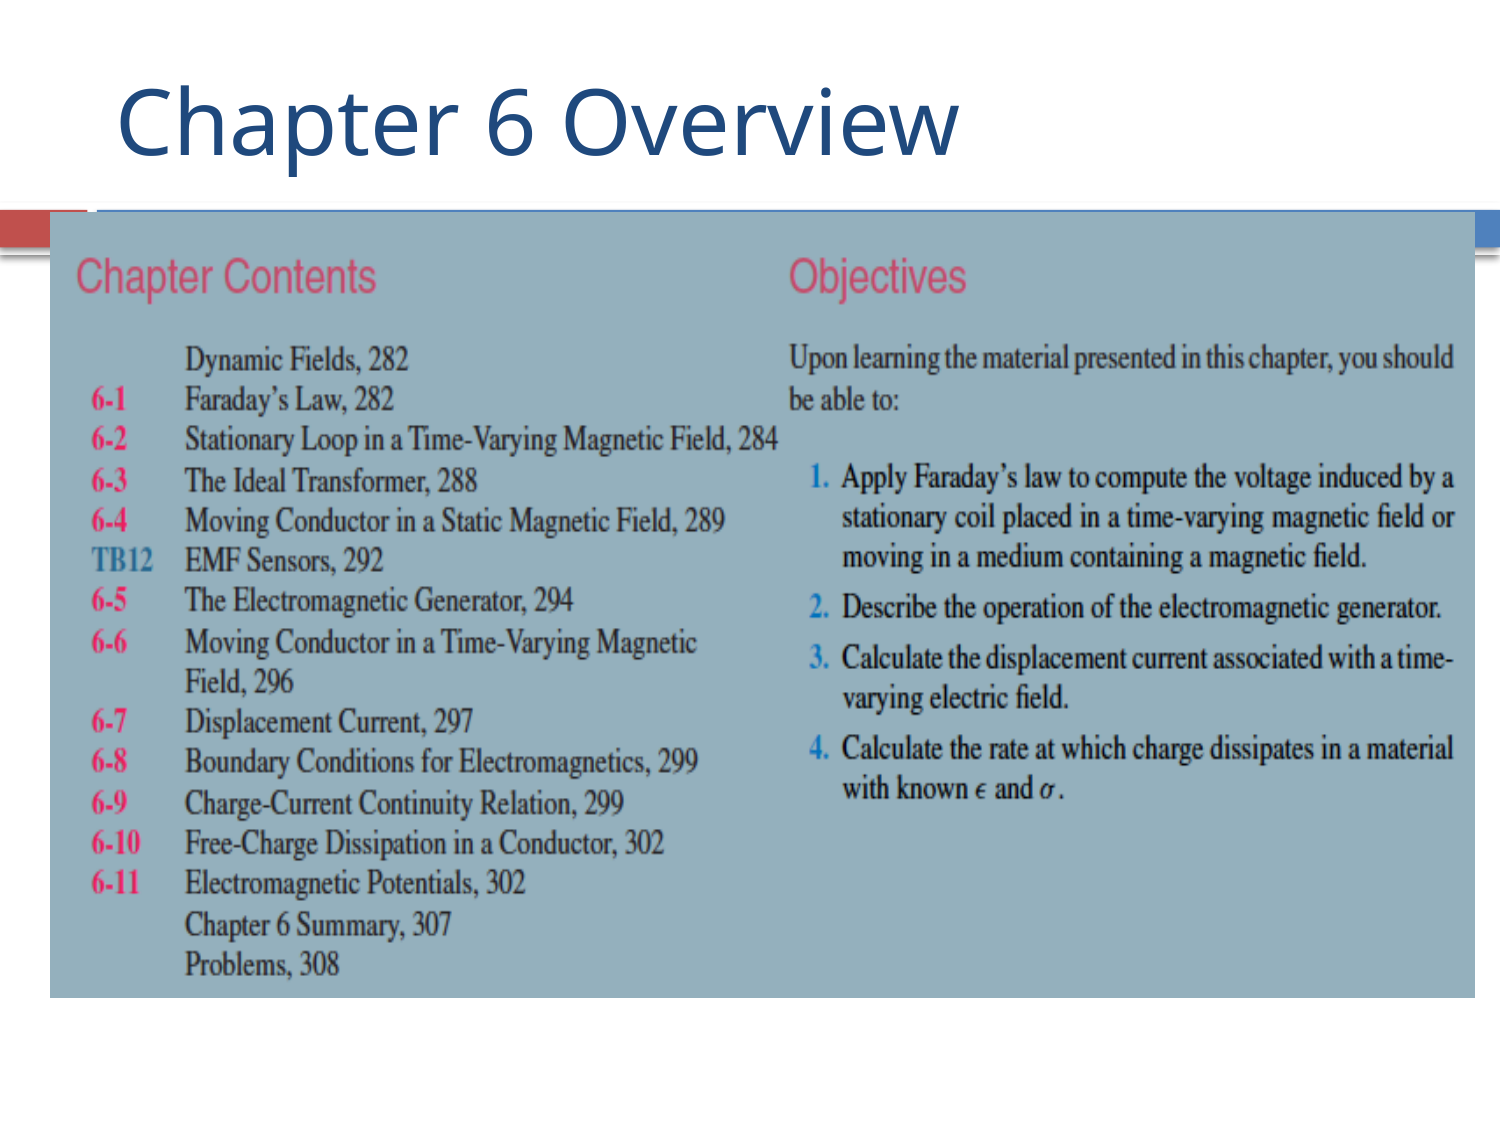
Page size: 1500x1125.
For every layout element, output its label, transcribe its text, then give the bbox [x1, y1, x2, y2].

text_box Chapter 6 Overview [100, 37, 1438, 200]
picture [49, 212, 1475, 999]
